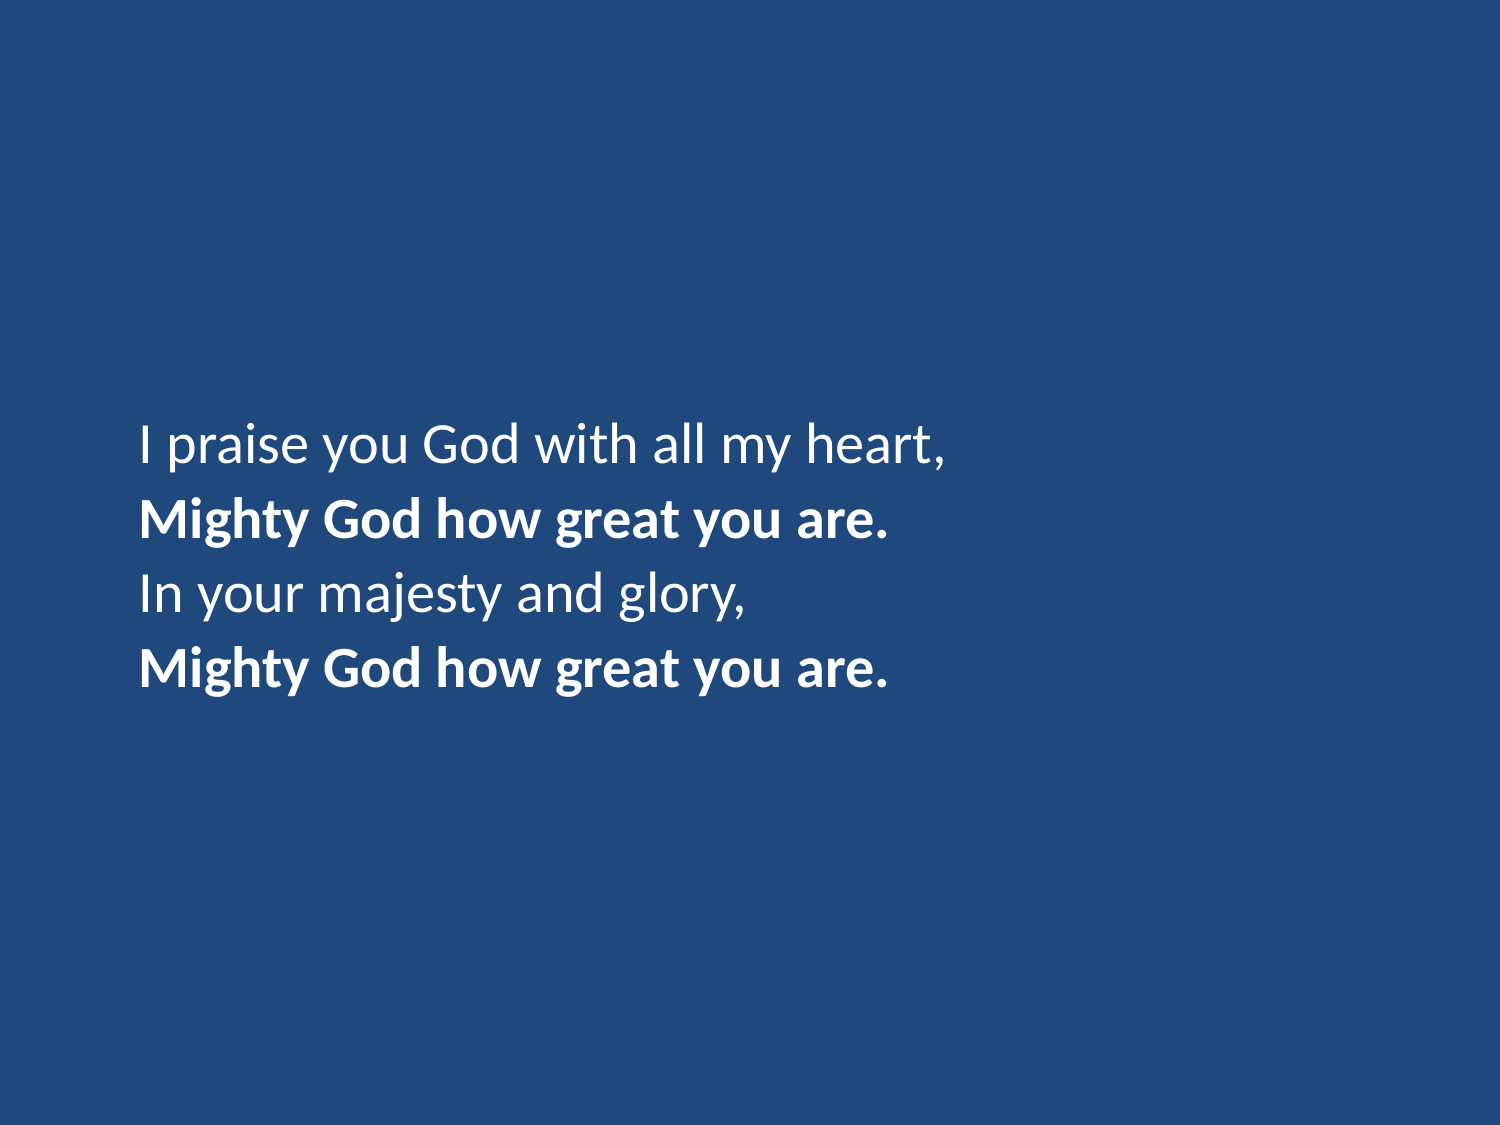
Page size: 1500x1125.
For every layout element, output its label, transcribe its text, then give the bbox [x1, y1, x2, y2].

list I praise you God with all my heart, Mighty God how great you are. In your majesty and glory, Mighty God how great you are. [123, 406, 1454, 719]
